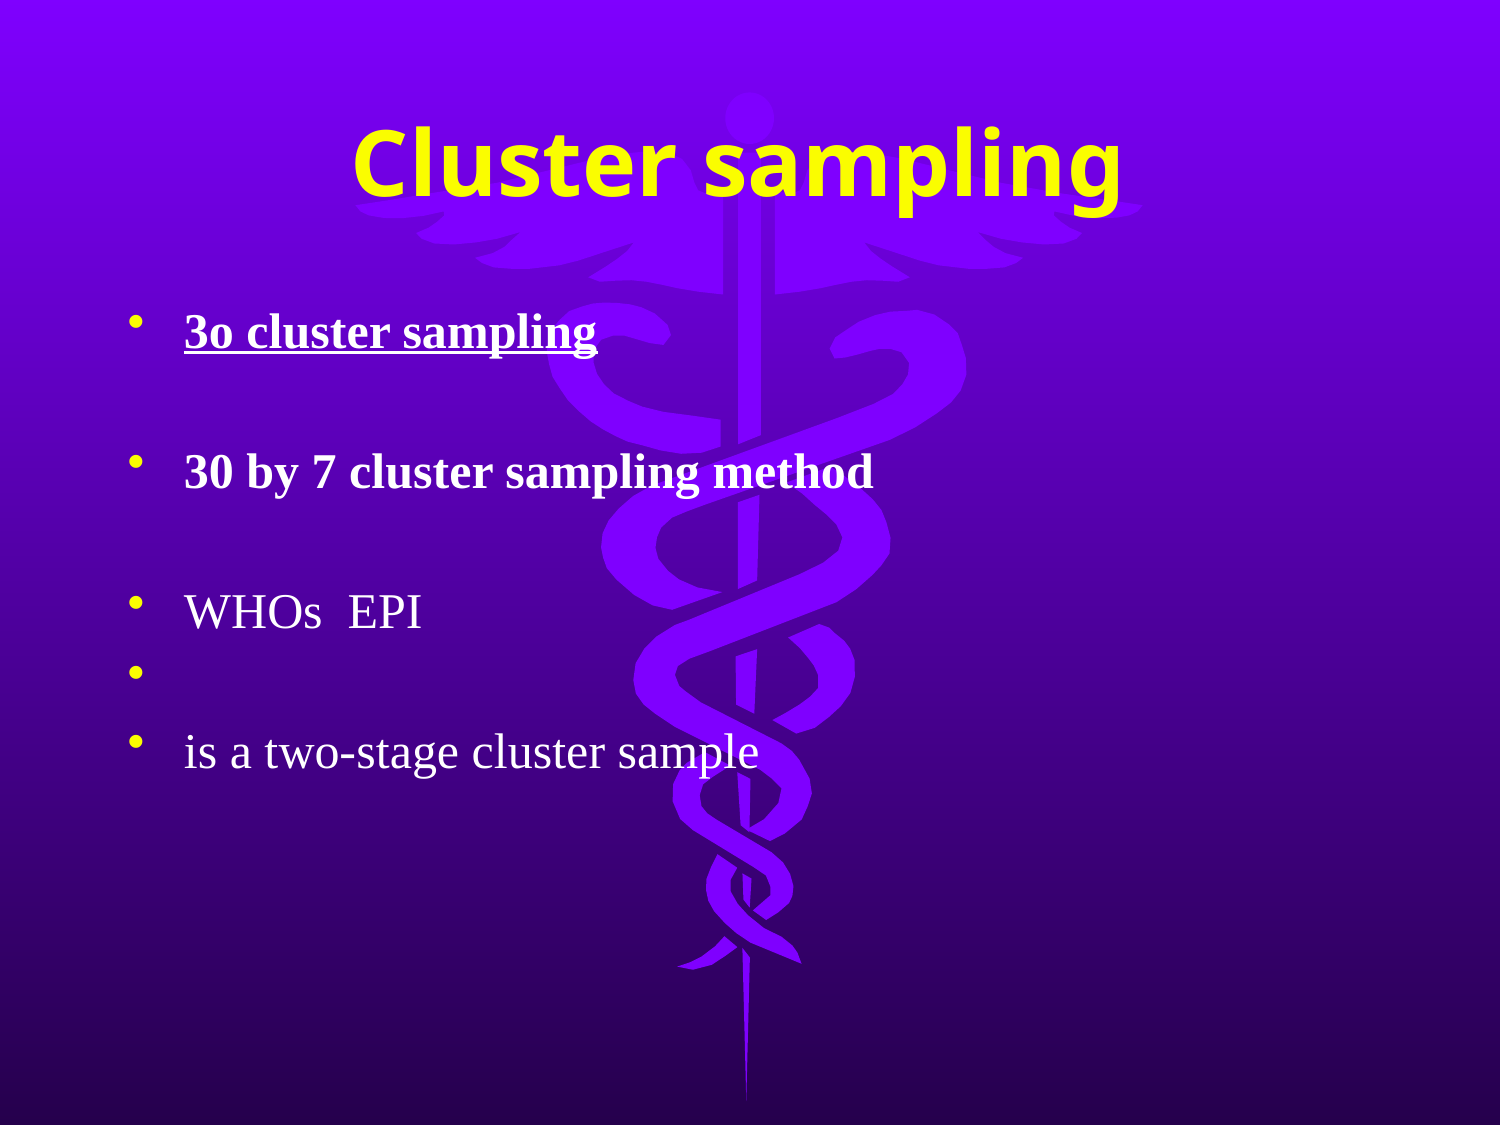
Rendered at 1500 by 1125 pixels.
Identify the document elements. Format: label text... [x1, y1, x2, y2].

title Cluster sampling [112, 65, 1388, 254]
list 3o cluster sampling 30 by 7 cluster sampling method WHOs EPI is a two-stage cluster sample [112, 290, 1388, 966]
